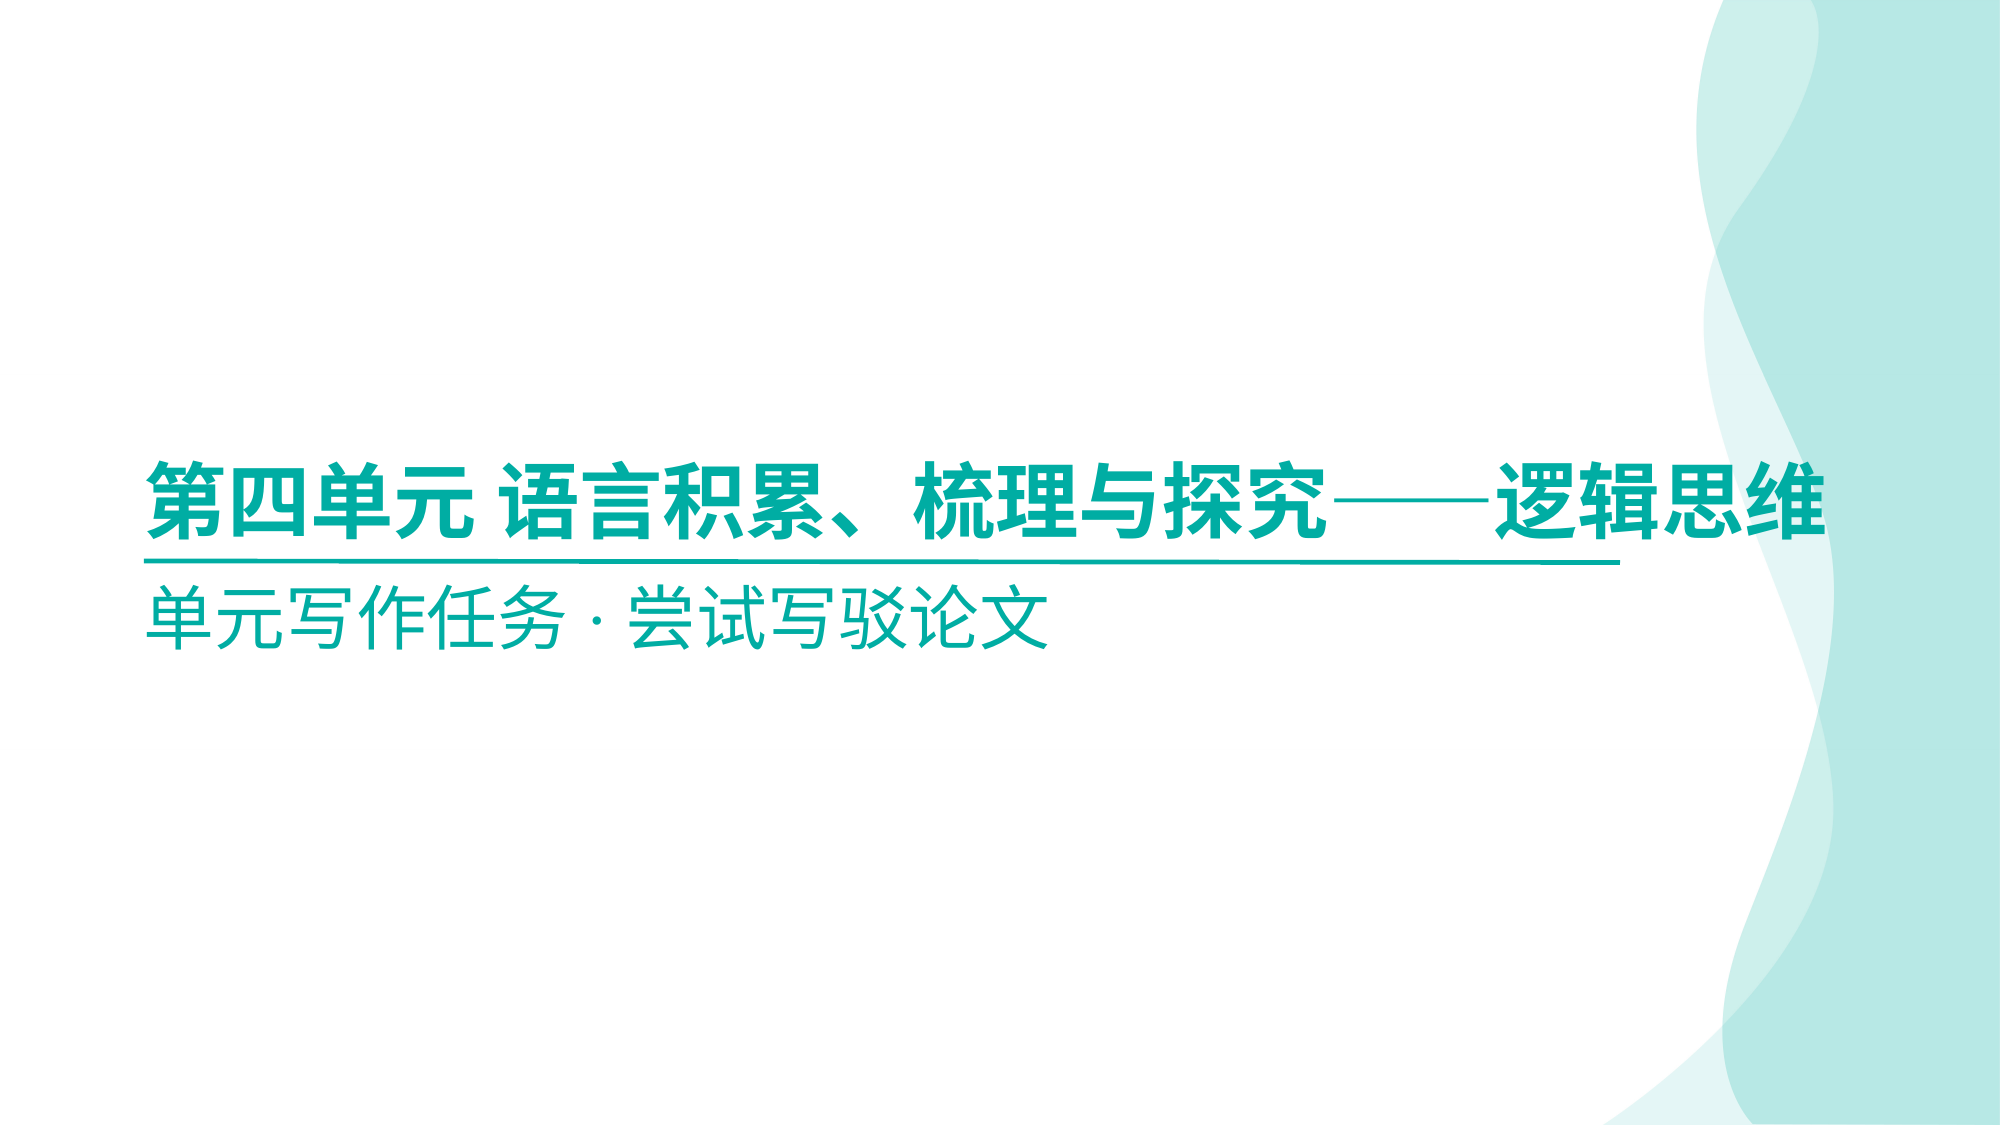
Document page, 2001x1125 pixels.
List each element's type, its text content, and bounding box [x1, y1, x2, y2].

picture [0, 0, 2000, 1125]
text_box 第四单元 语言积累、梳理与探究——逻辑思维 [143, 430, 1946, 549]
text_box 单元写作任务·尝试写驳论文 [143, 572, 1946, 744]
